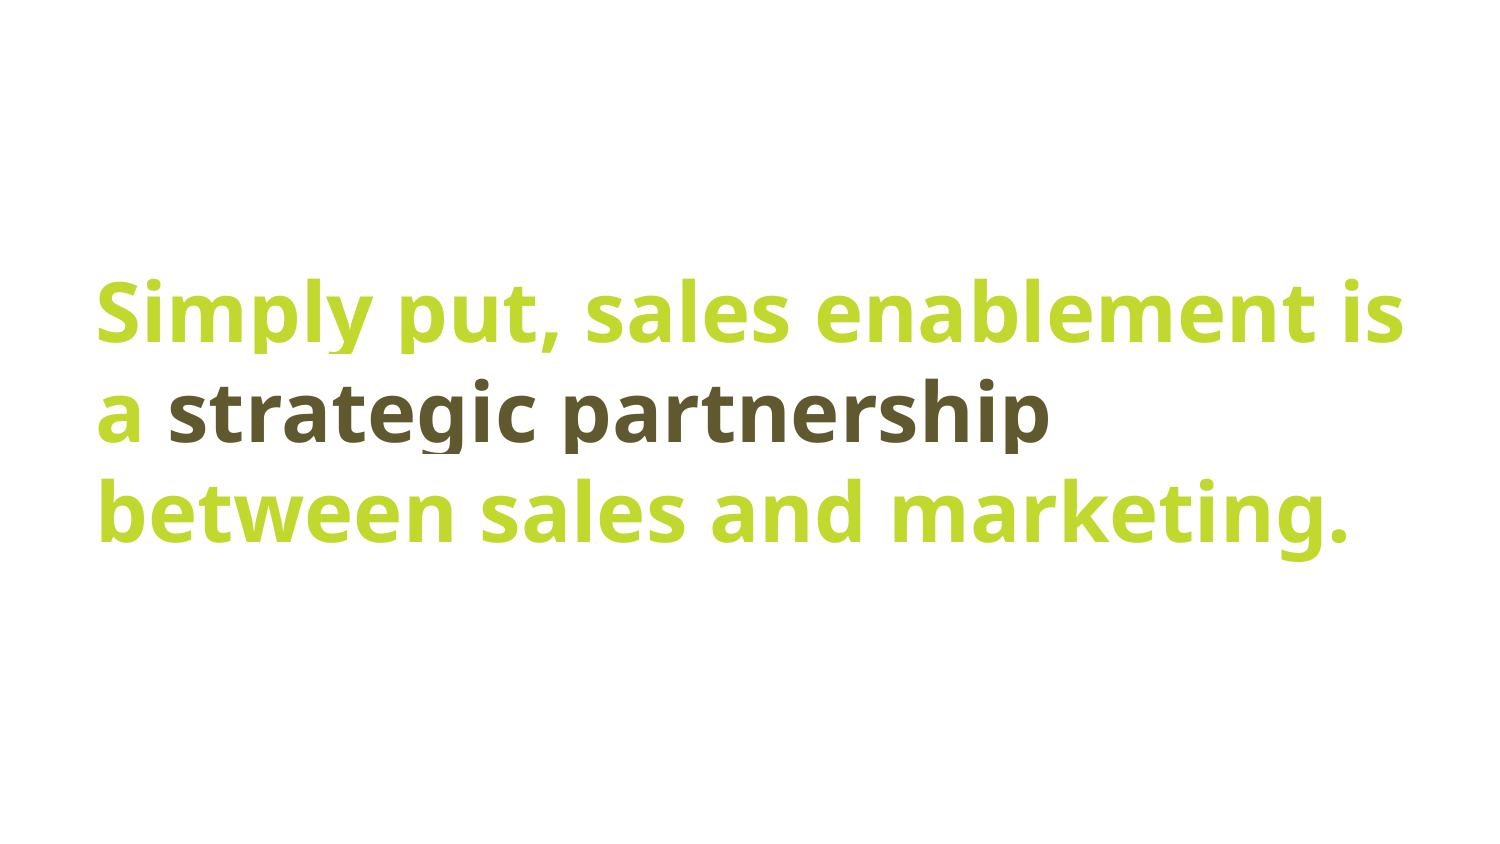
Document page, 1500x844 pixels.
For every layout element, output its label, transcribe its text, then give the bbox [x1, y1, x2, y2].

title Simply put, sales enablement is a strategic partnership between sales and marketing. [80, 73, 1429, 745]
